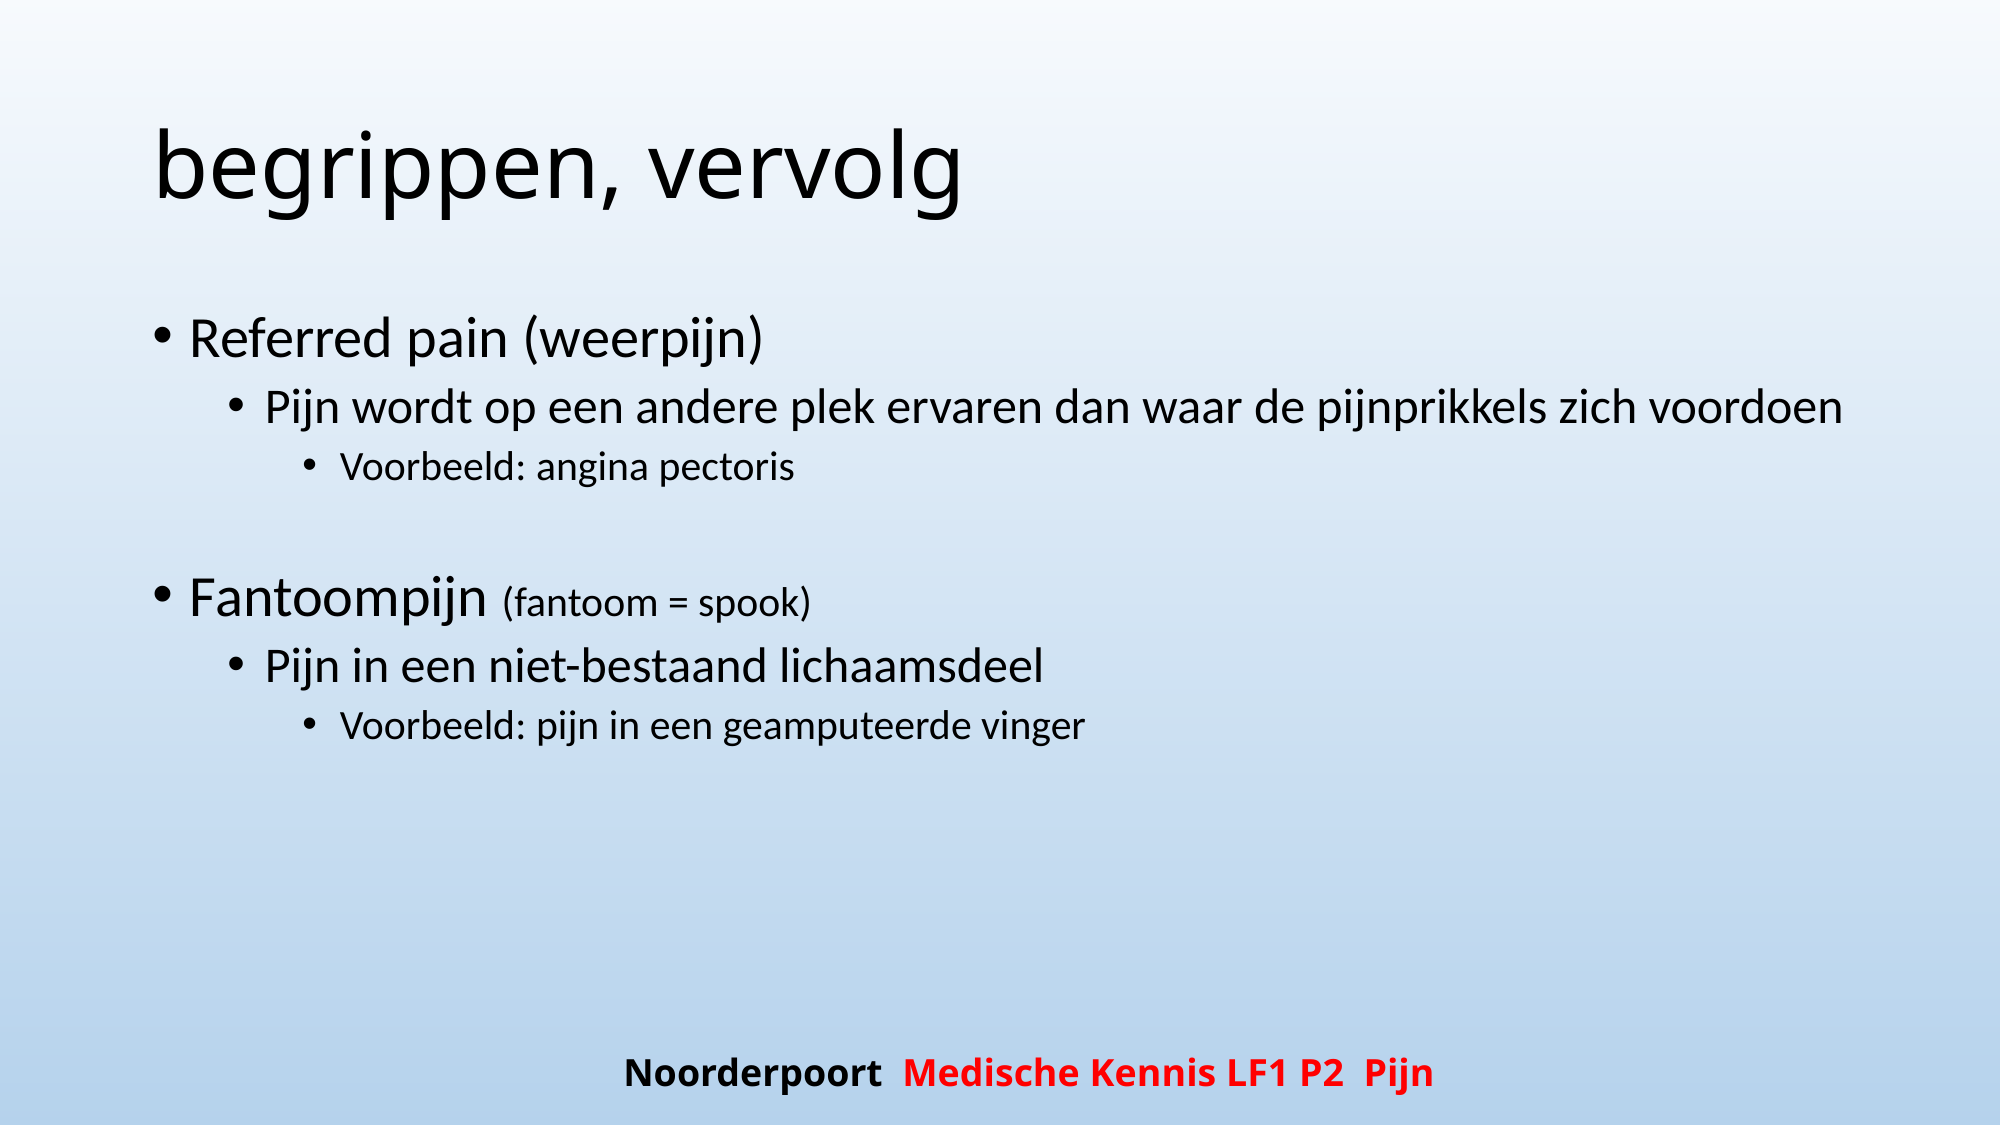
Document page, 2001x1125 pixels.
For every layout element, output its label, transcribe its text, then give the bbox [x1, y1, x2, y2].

title begrippen, vervolg [137, 59, 1863, 278]
text_box Noorderpoort Medische Kennis LF1 P2 Pijn [608, 1041, 1451, 1102]
list Referred pain (weerpijn) Pijn wordt op een andere plek ervaren dan waar de pijnprikkels zich voordoen Voorbeeld: angina pectoris Fantoompijn (fantoom = spook) Pijn in een niet-bestaand lichaamsdeel Voorbeeld: pijn in een geamputeerde vinger [137, 299, 1863, 1014]
